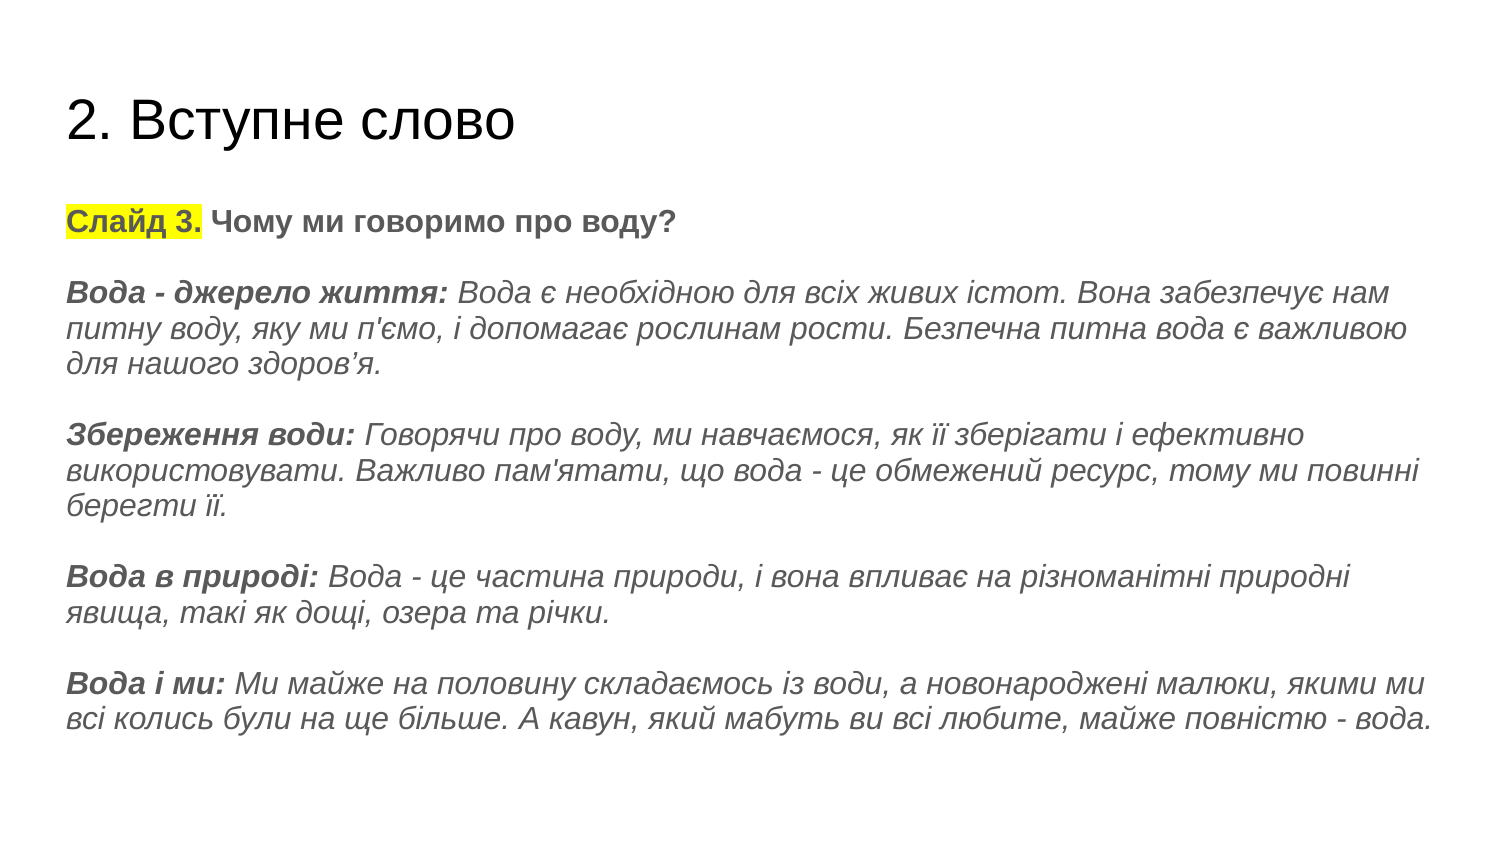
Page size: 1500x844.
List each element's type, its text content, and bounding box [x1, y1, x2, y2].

list Слайд 3. Чому ми говоримо про воду? Вода - джерело життя: Вода є необхідною для всіх живих істот. Вона забезпечує нам питну воду, яку ми п'ємо, і допомагає рослинам рости. Безпечна питна вода є важливою для нашого здоров’я. Збереження води: Говорячи про воду, ми навчаємося, як її зберігати і ефективно використовувати. Важливо пам'ятати, що вода - це обмежений ресурс, тому ми повинні берегти її. Вода в природі: Вода - це частина природи, і вона впливає на різноманітні природні явища, такі як дощі, озера та річки. Вода і ми: Ми майже на половину складаємось із води, а новонароджені малюки, якими ми всі колись були на ще більше. А кавун, який мабуть ви всі любите, майже повністю - вода. [51, 189, 1449, 772]
title 2. Вступне слово [51, 72, 1449, 167]
